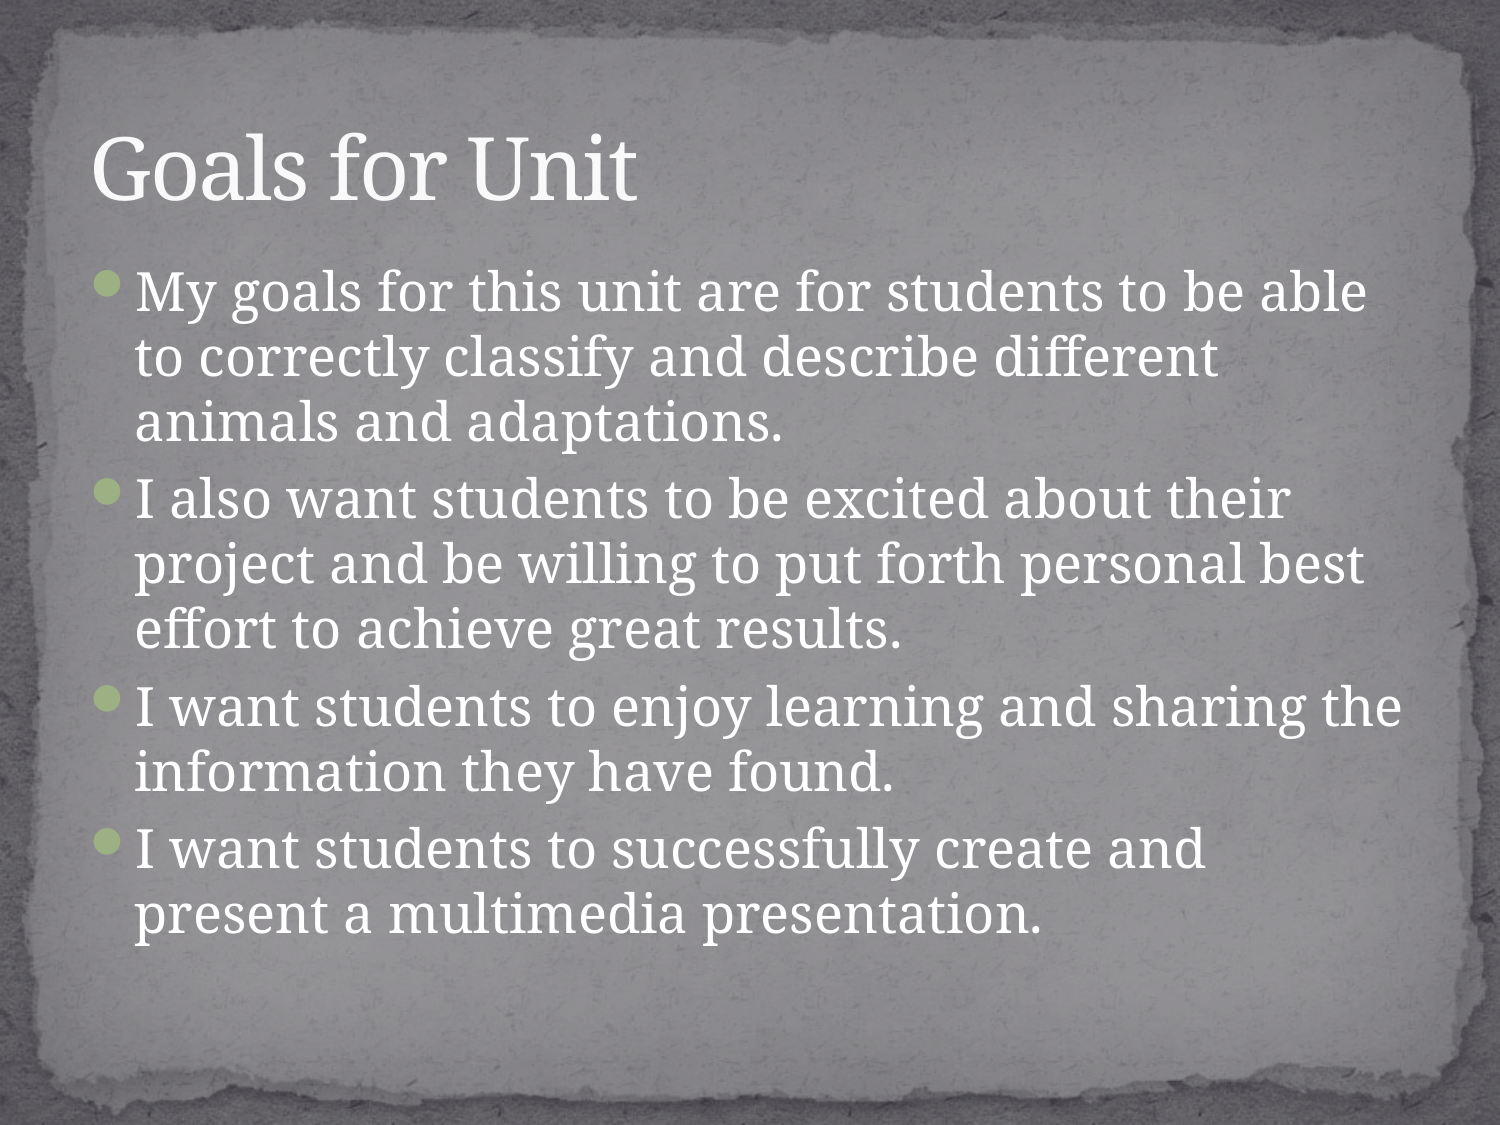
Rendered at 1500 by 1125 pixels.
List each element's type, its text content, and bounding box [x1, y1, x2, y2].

list My goals for this unit are for students to be able to correctly classify and describe different animals and adaptations. I also want students to be excited about their project and be willing to put forth personal best effort to achieve great results. I want students to enjoy learning and sharing the information they have found. I want students to successfully create and present a multimedia presentation. [75, 249, 1425, 1000]
title Goals for Unit [74, 24, 1425, 225]
